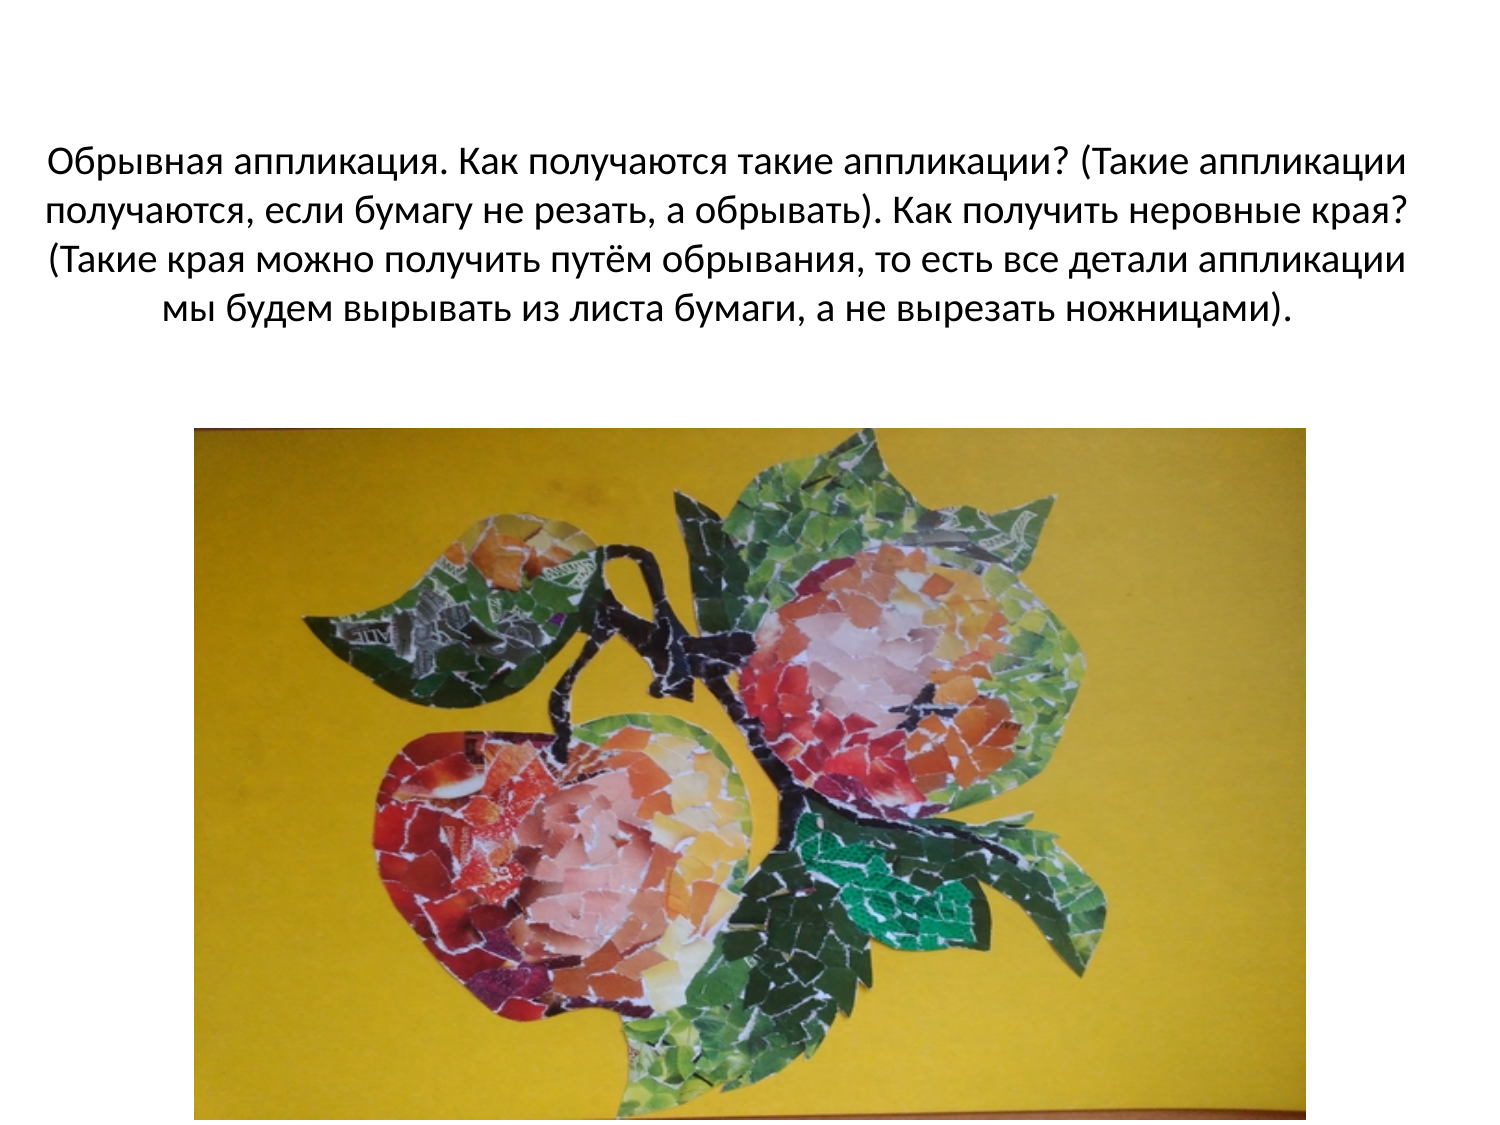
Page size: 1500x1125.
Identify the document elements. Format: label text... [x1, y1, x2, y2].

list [194, 428, 1306, 1121]
title Обрывная аппликация. Как получаются такие аппликации? (Такие аппликации получаются, если бумагу не резать, а обрывать). Как получить неровные края? (Такие края можно получить путём обрывания, то есть все детали аппликации мы будем вырывать из листа бумаги, а не вырезать ножницами). [29, 54, 1427, 409]
